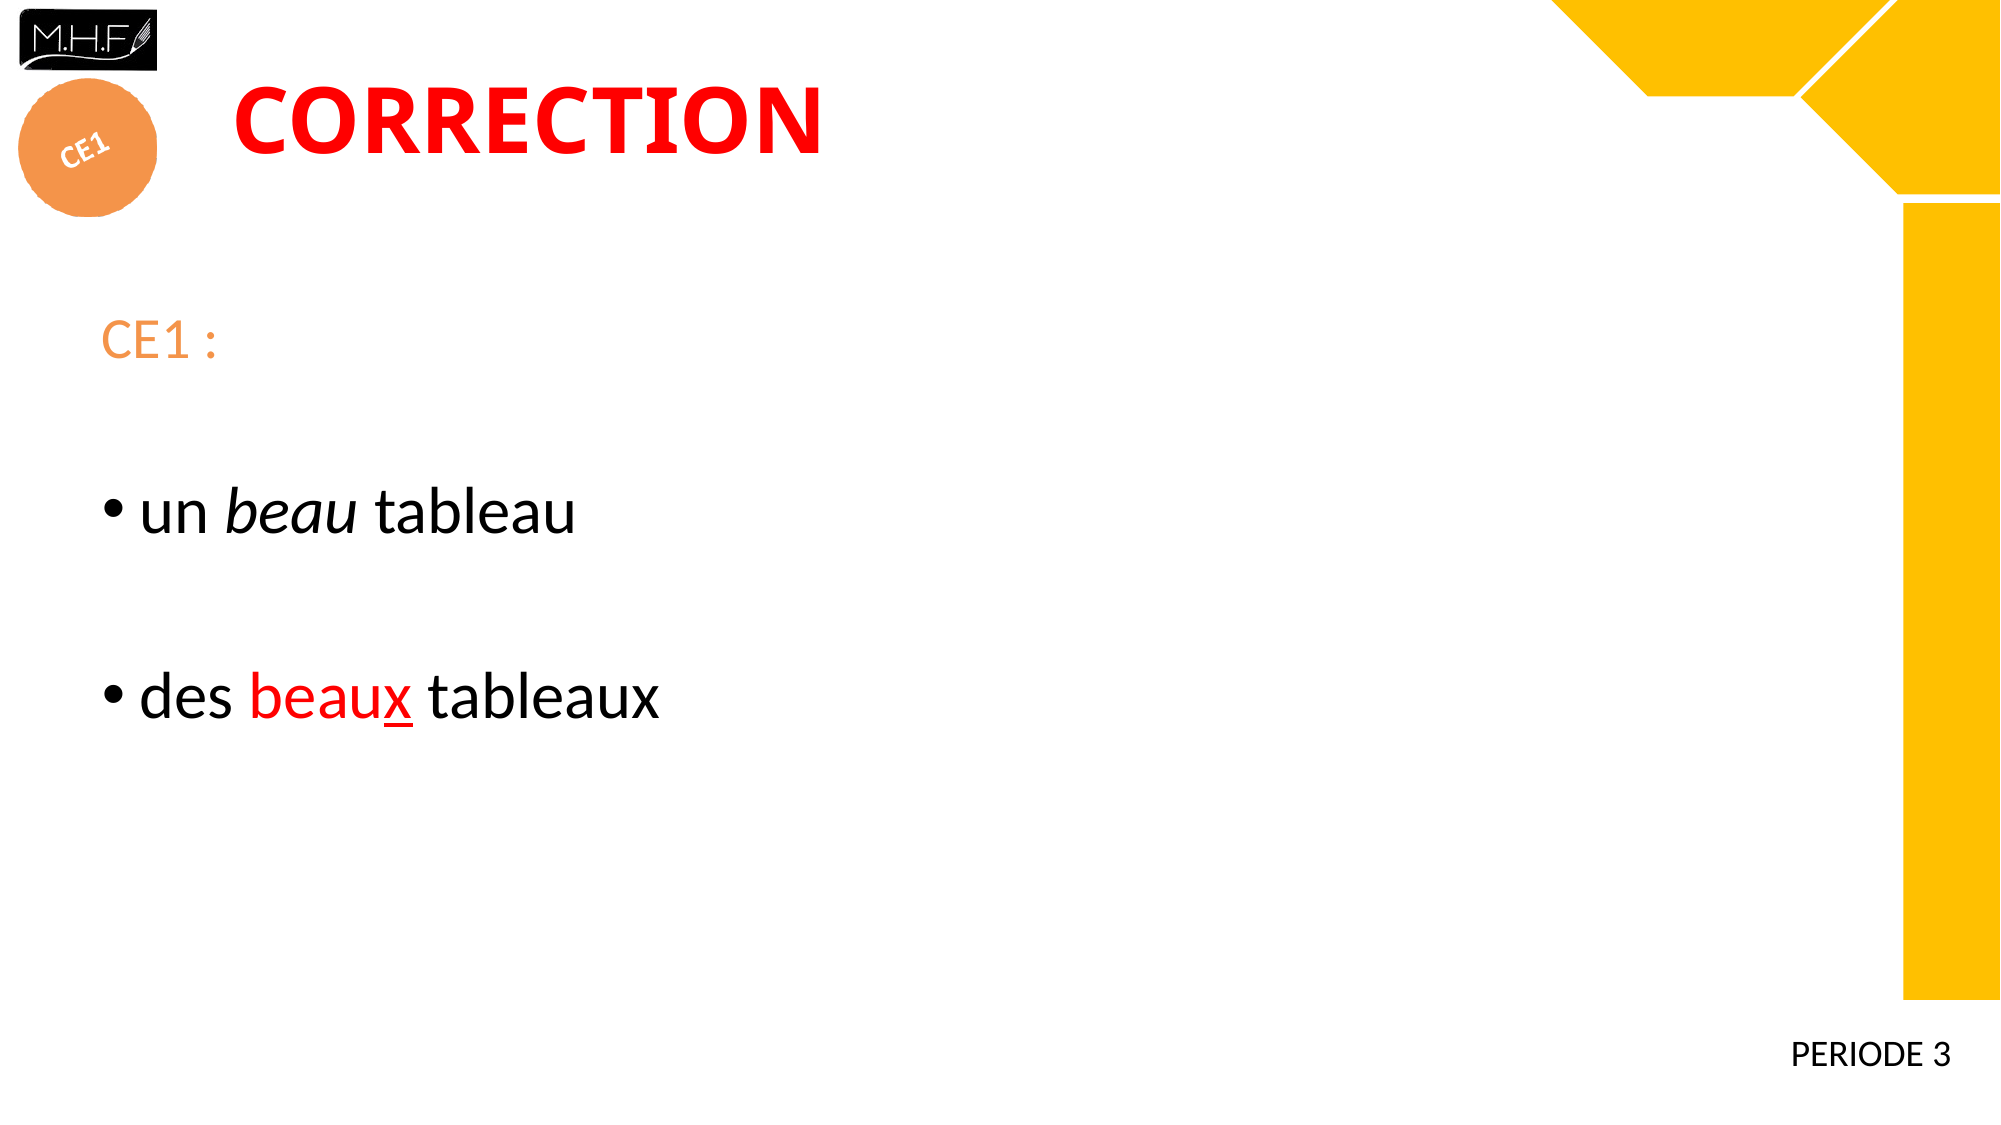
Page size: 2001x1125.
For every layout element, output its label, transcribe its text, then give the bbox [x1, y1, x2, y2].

text_box [1902, 202, 2000, 1001]
picture [18, 78, 157, 218]
title CORRECTION [216, 15, 1763, 233]
text_box PERIODE 3 [1362, 1021, 1967, 1125]
text_box [1549, 0, 1892, 98]
list CE1 : un beau tableau des beaux tableaux [86, 300, 897, 1015]
picture [16, 7, 157, 74]
text_box [1799, 0, 2000, 196]
